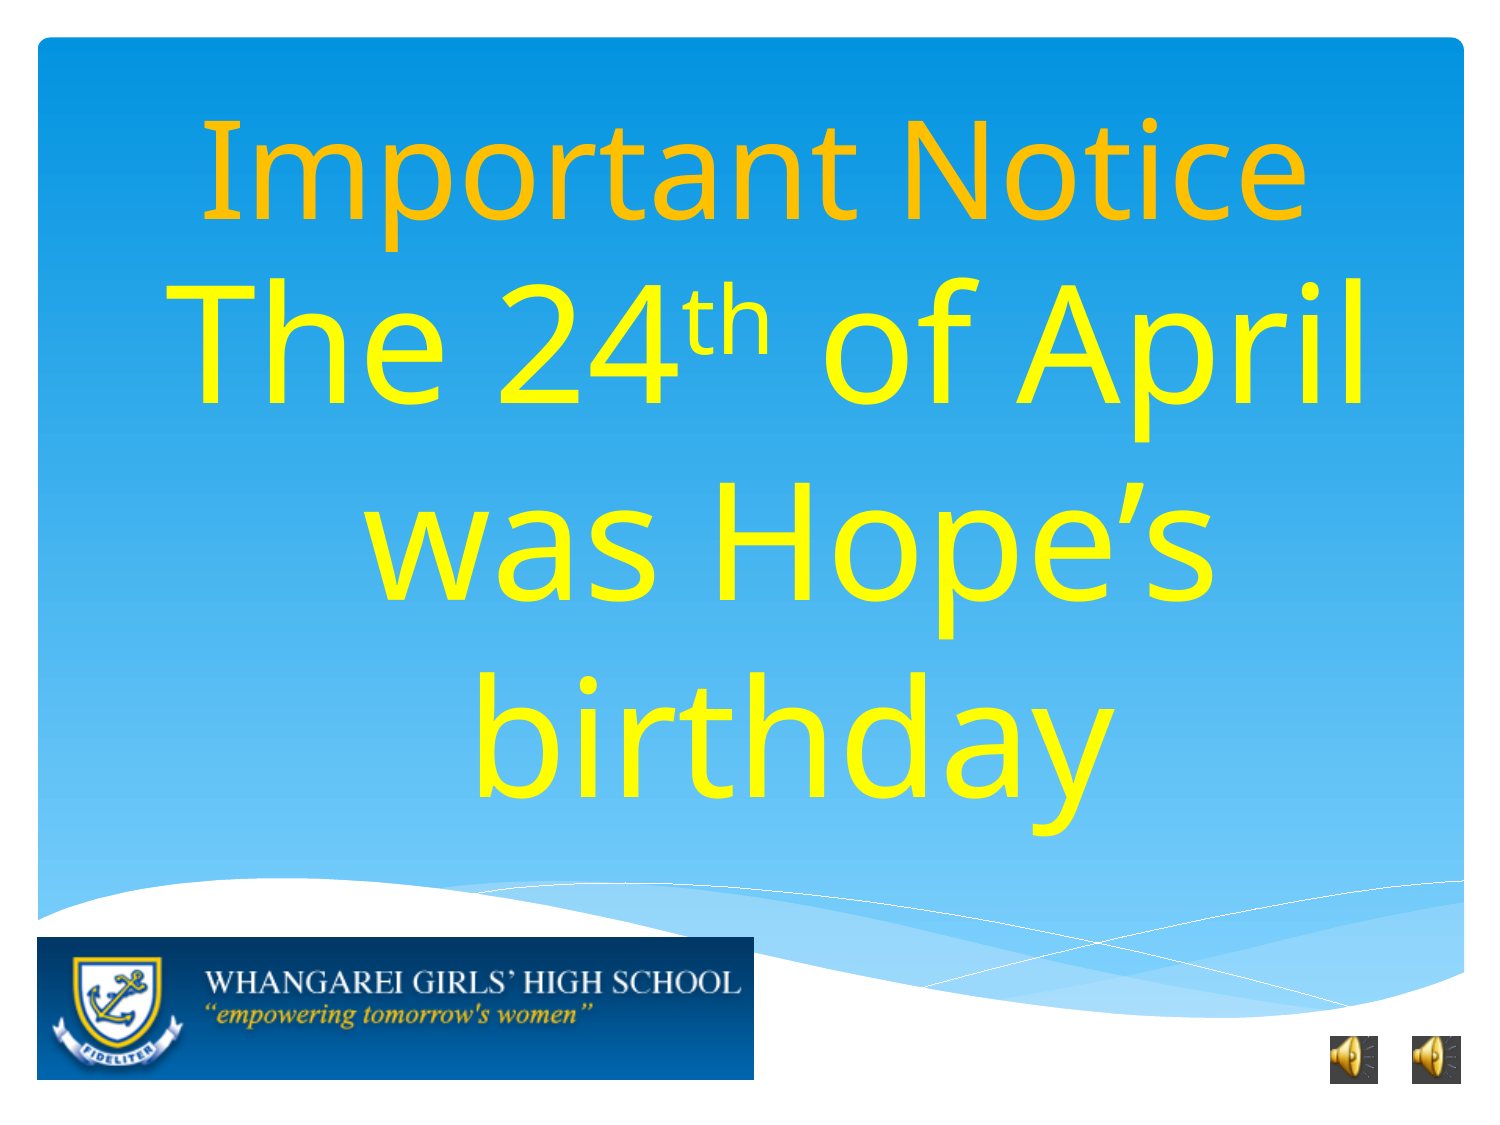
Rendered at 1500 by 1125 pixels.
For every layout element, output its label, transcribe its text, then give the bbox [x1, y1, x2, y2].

picture [37, 937, 754, 1080]
picture [1411, 1034, 1462, 1086]
picture [1328, 1034, 1380, 1086]
text_box The 24th of April was Hope’s birthday [149, 231, 1391, 963]
text_box Important Notice [149, 37, 1362, 255]
